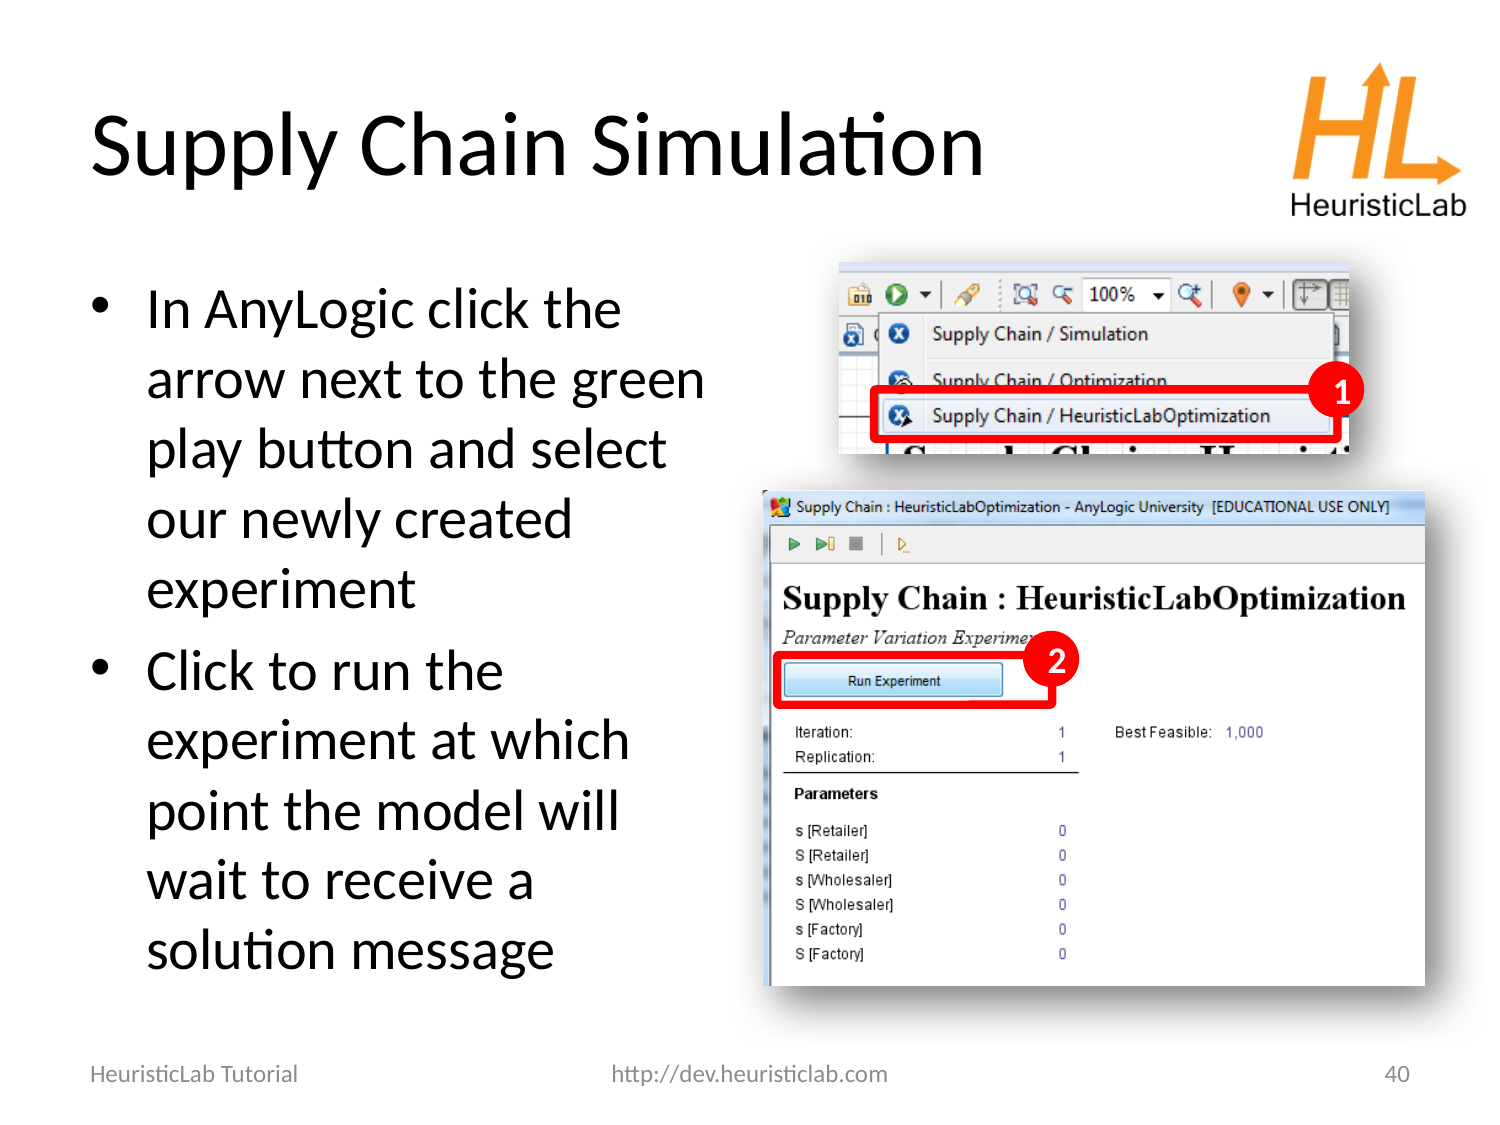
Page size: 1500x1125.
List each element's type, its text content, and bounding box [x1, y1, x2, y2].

slide_number HeuristicLab Tutorial [75, 1042, 425, 1103]
picture [1281, 27, 1474, 244]
footer http://dev.heuristiclab.com [512, 1042, 988, 1103]
picture [762, 490, 1426, 987]
list In AnyLogic click the arrow next to the green play button and select our newly created experiment Click to run the experiment at which point the model will wait to receive a solution message [75, 262, 738, 1005]
title Supply Chain Simulation [75, 45, 1282, 233]
picture [838, 262, 1349, 454]
text_box 1 [1352, 366, 1365, 413]
slide_number 40 [1074, 1042, 1425, 1103]
